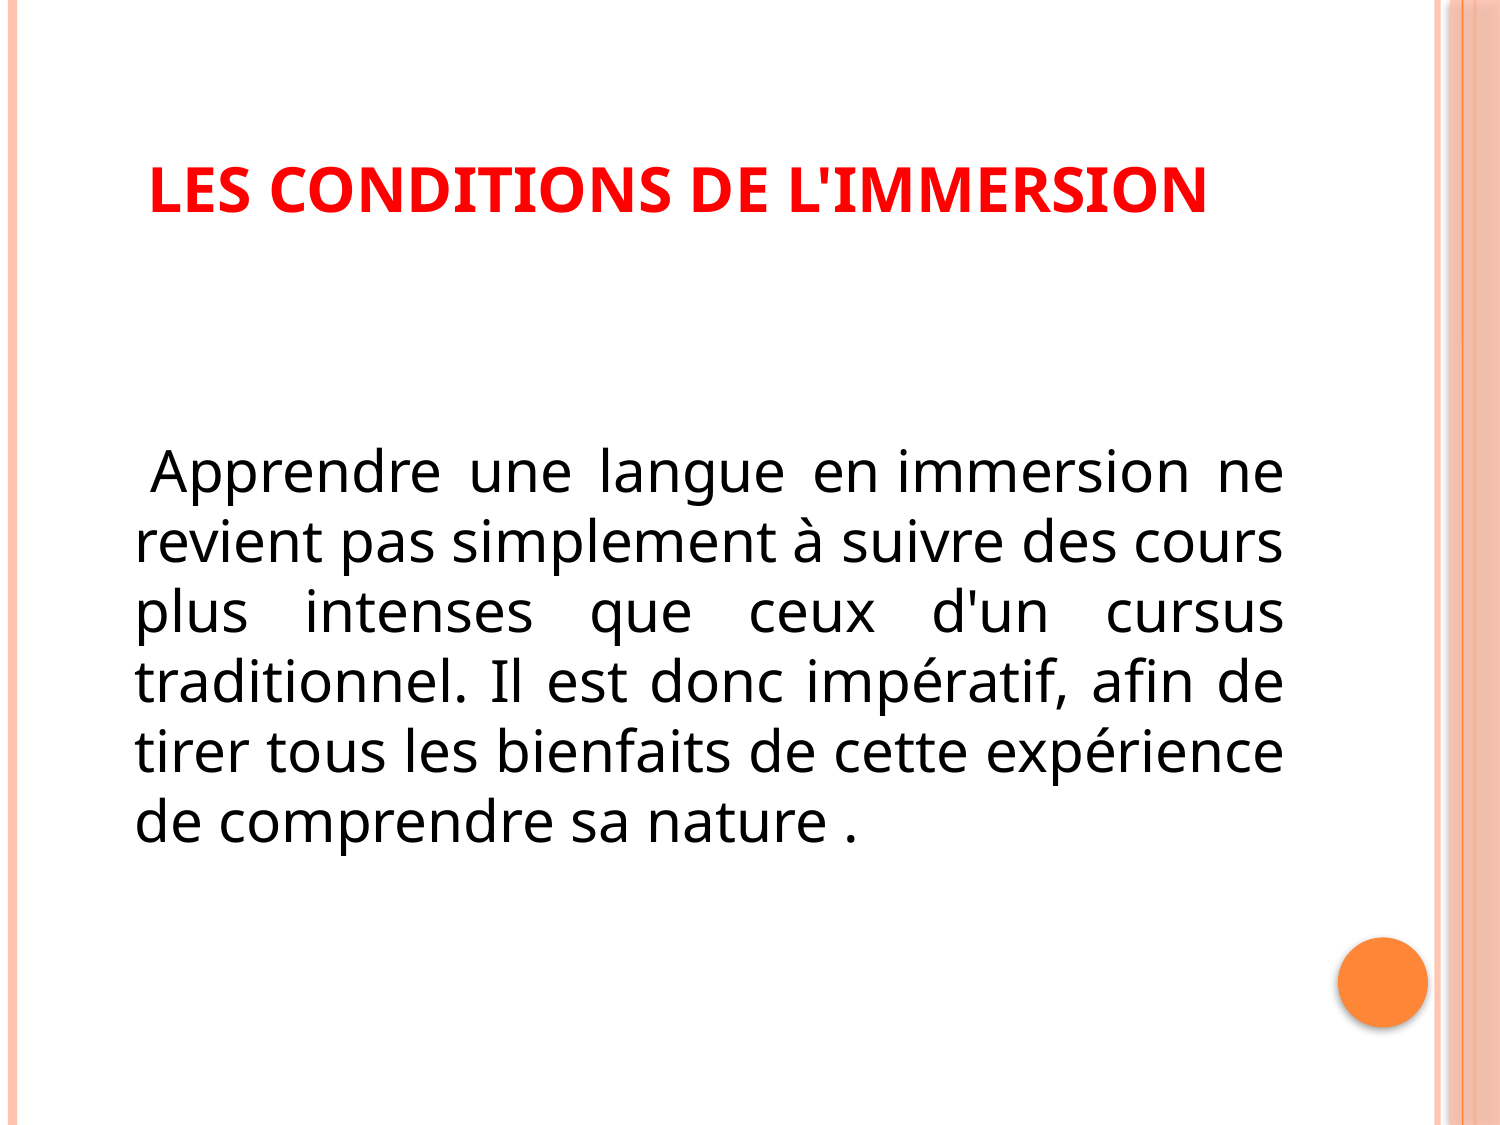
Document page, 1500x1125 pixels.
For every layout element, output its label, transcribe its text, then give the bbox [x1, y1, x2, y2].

list Apprendre une langue en immersion ne revient pas simplement à suivre des cours plus intenses que ceux d'un cursus traditionnel. Il est donc impératif, afin de tirer tous les bienfaits de cette expérience de comprendre sa nature . [75, 262, 1300, 1062]
title les conditions de l'immersion [75, 45, 1300, 233]
